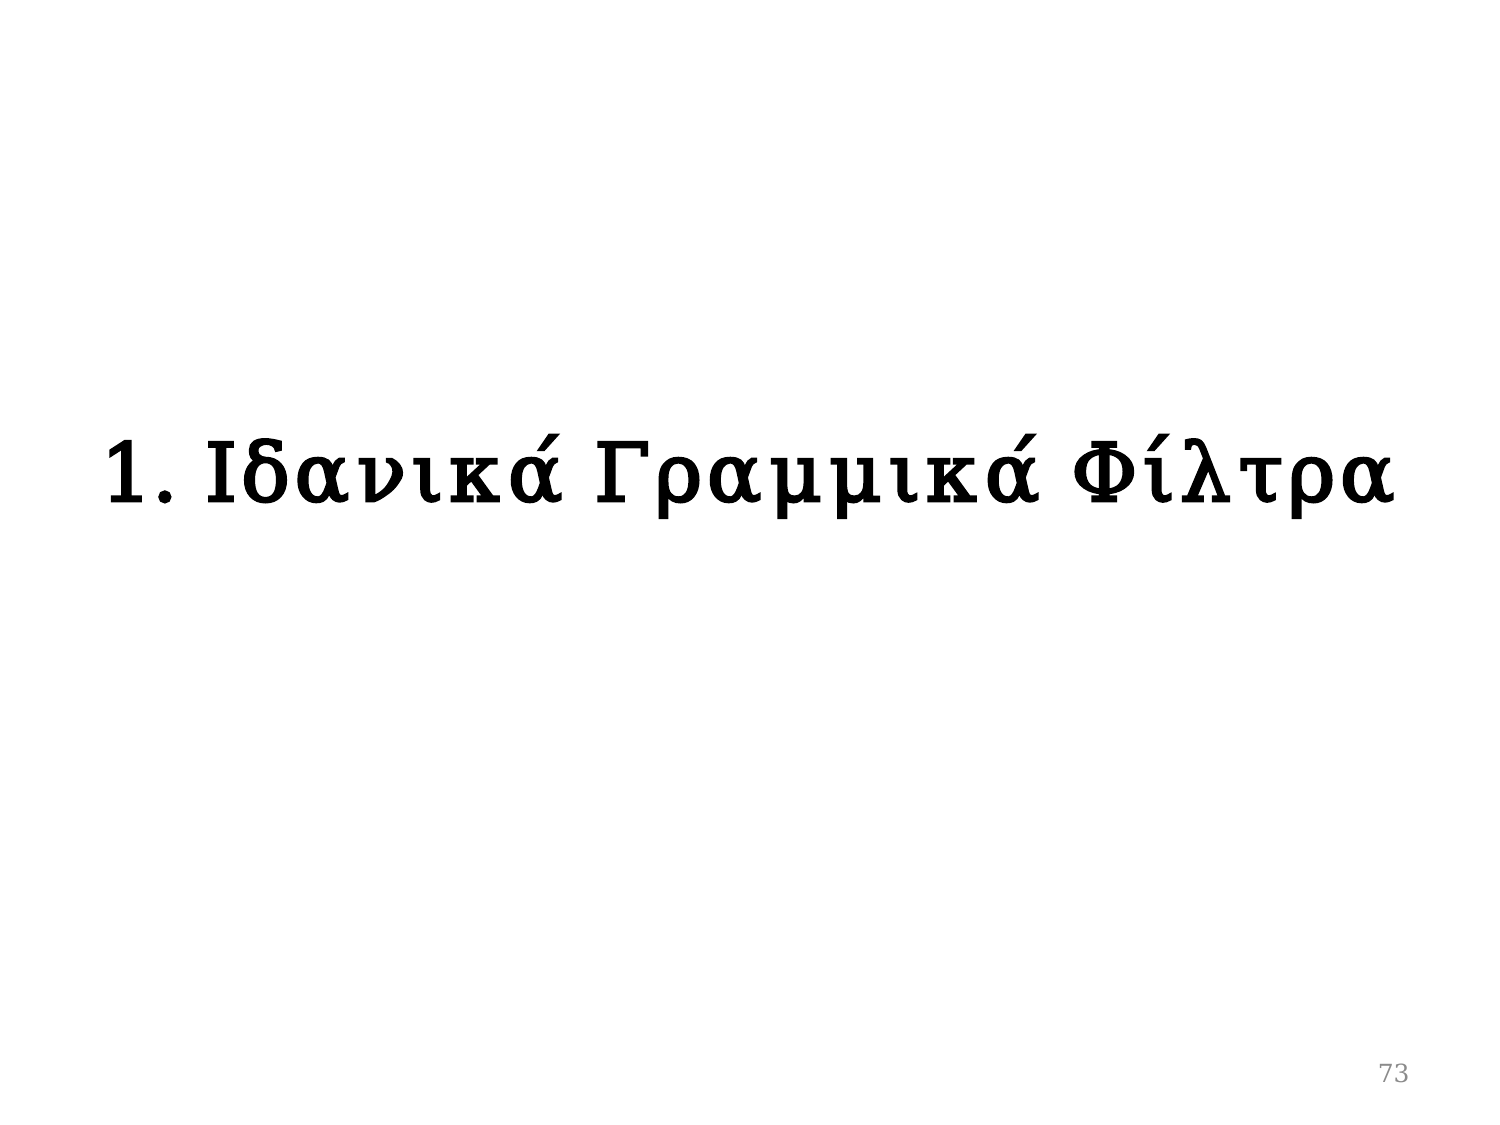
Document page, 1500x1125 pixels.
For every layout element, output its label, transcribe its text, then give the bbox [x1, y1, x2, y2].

title 1. Ιδανικά Γραμμικά Φίλτρα [75, 375, 1425, 563]
slide_number 73 [1074, 1042, 1425, 1103]
